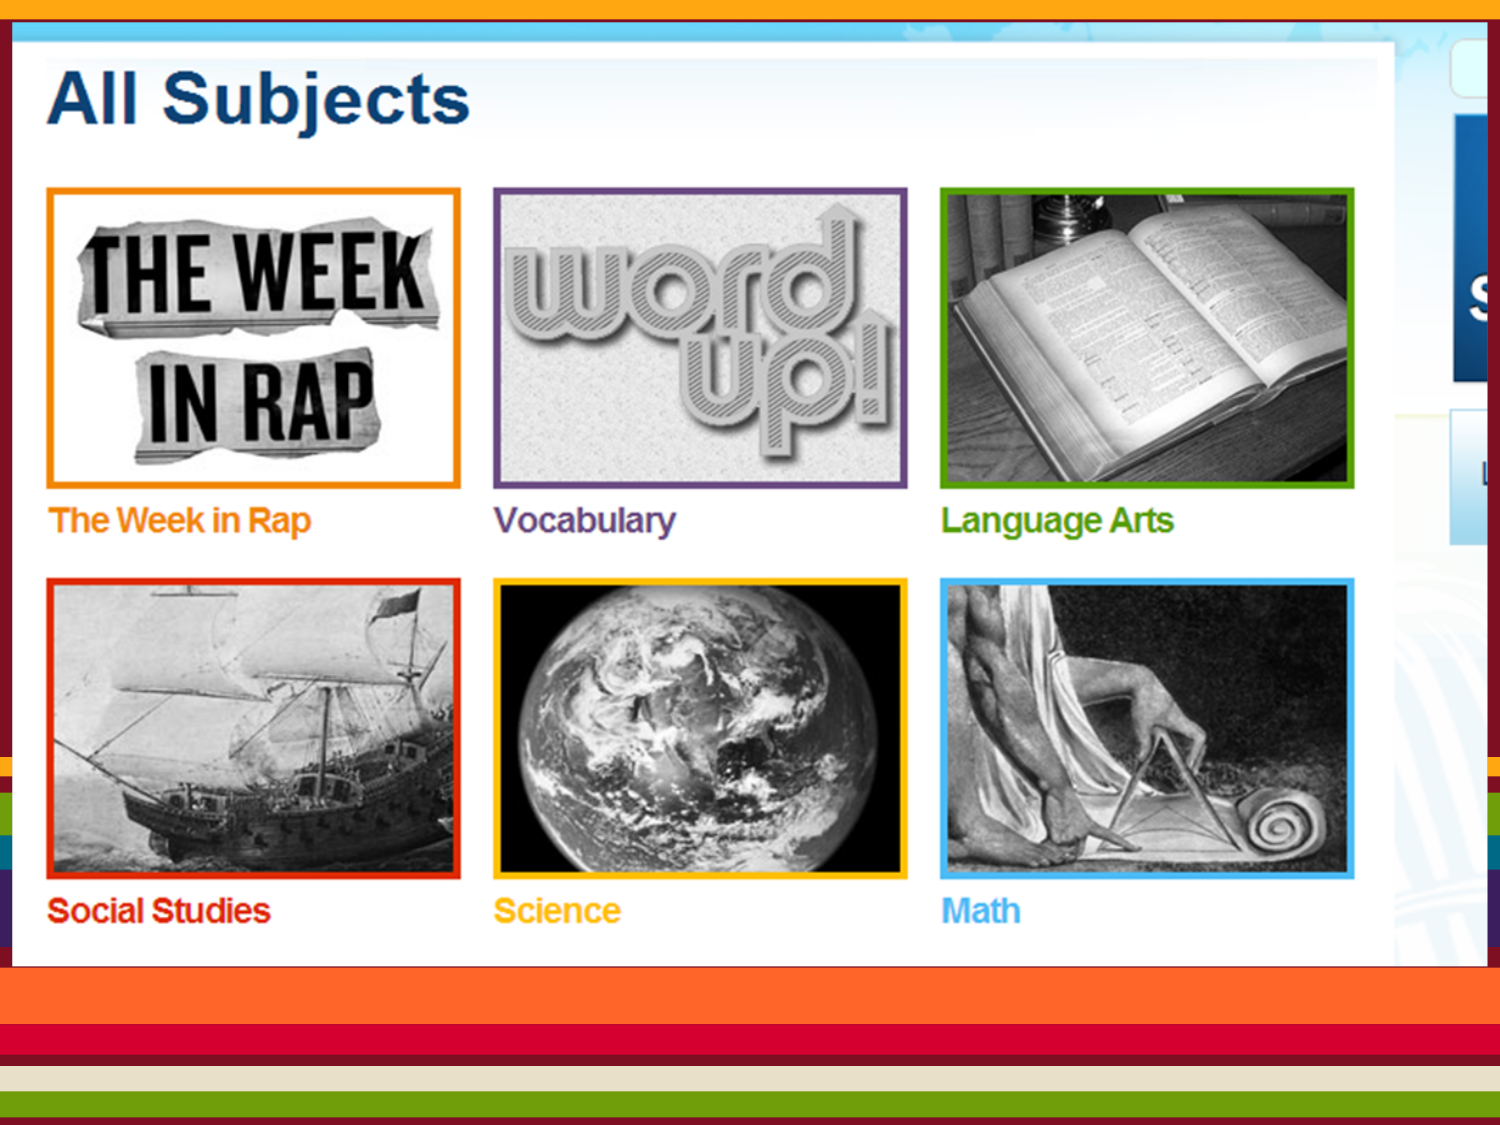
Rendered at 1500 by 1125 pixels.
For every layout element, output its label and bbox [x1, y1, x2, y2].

text_box [11, 21, 1489, 968]
